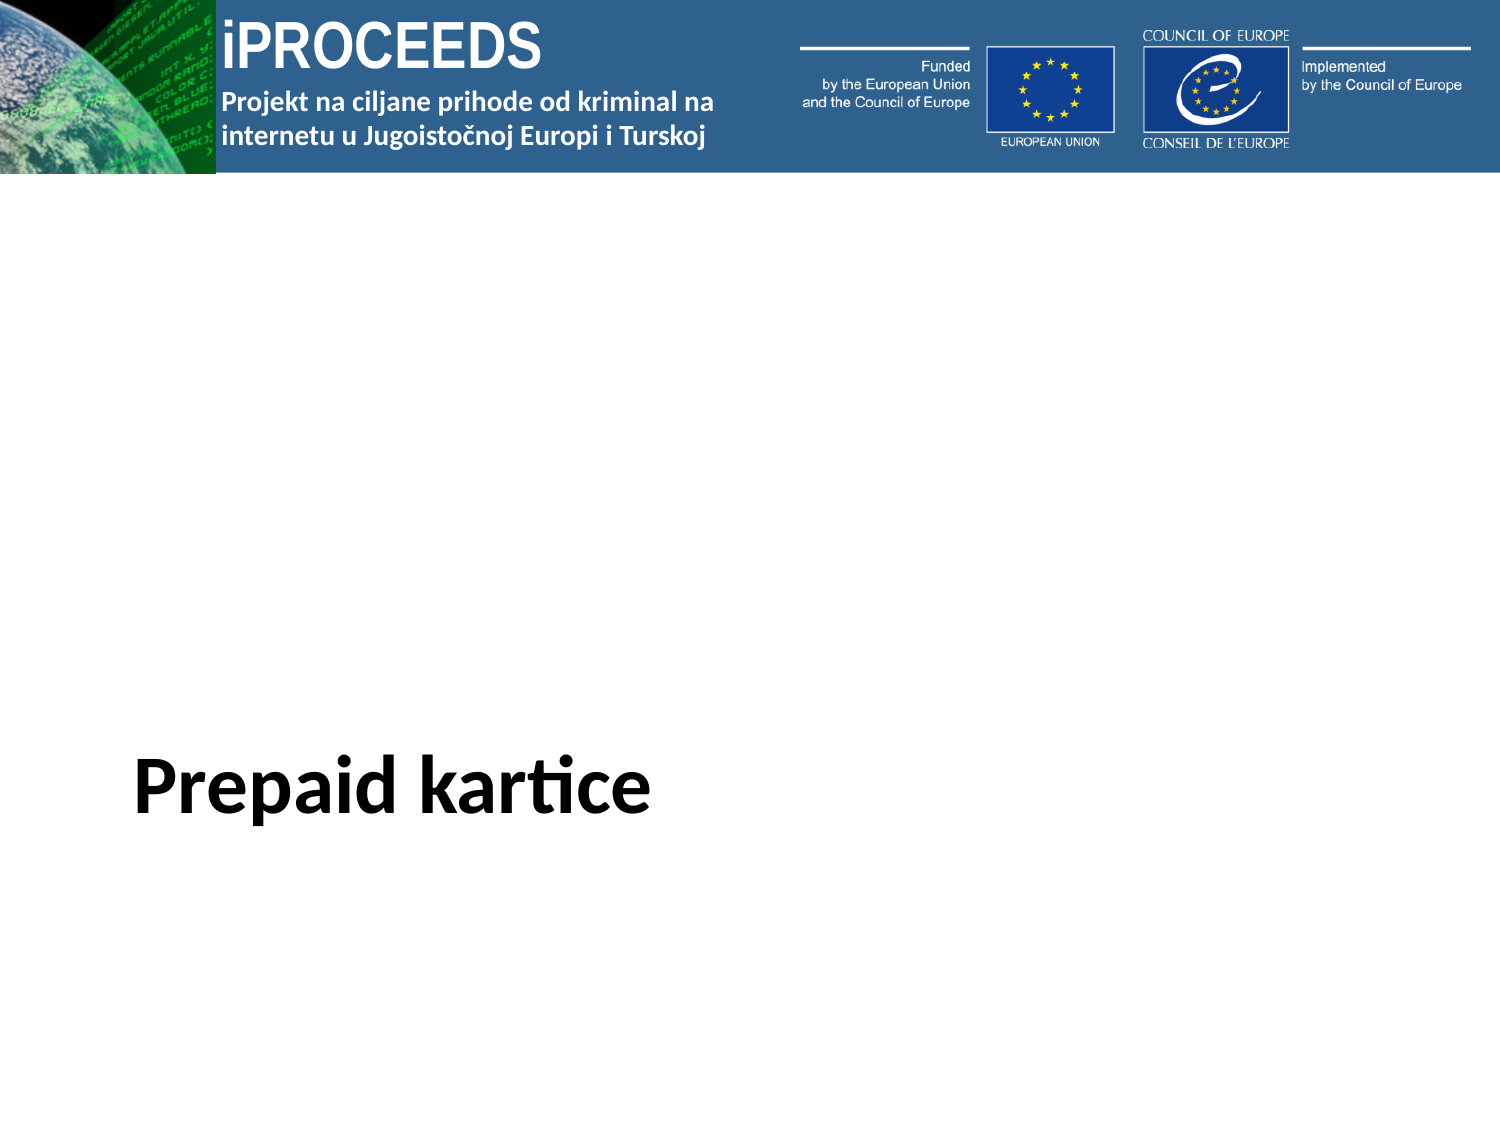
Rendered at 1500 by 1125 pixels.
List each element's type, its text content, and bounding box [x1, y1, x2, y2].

title Prepaid kartice [118, 722, 1394, 947]
picture [0, 0, 216, 174]
picture [800, 30, 1471, 148]
